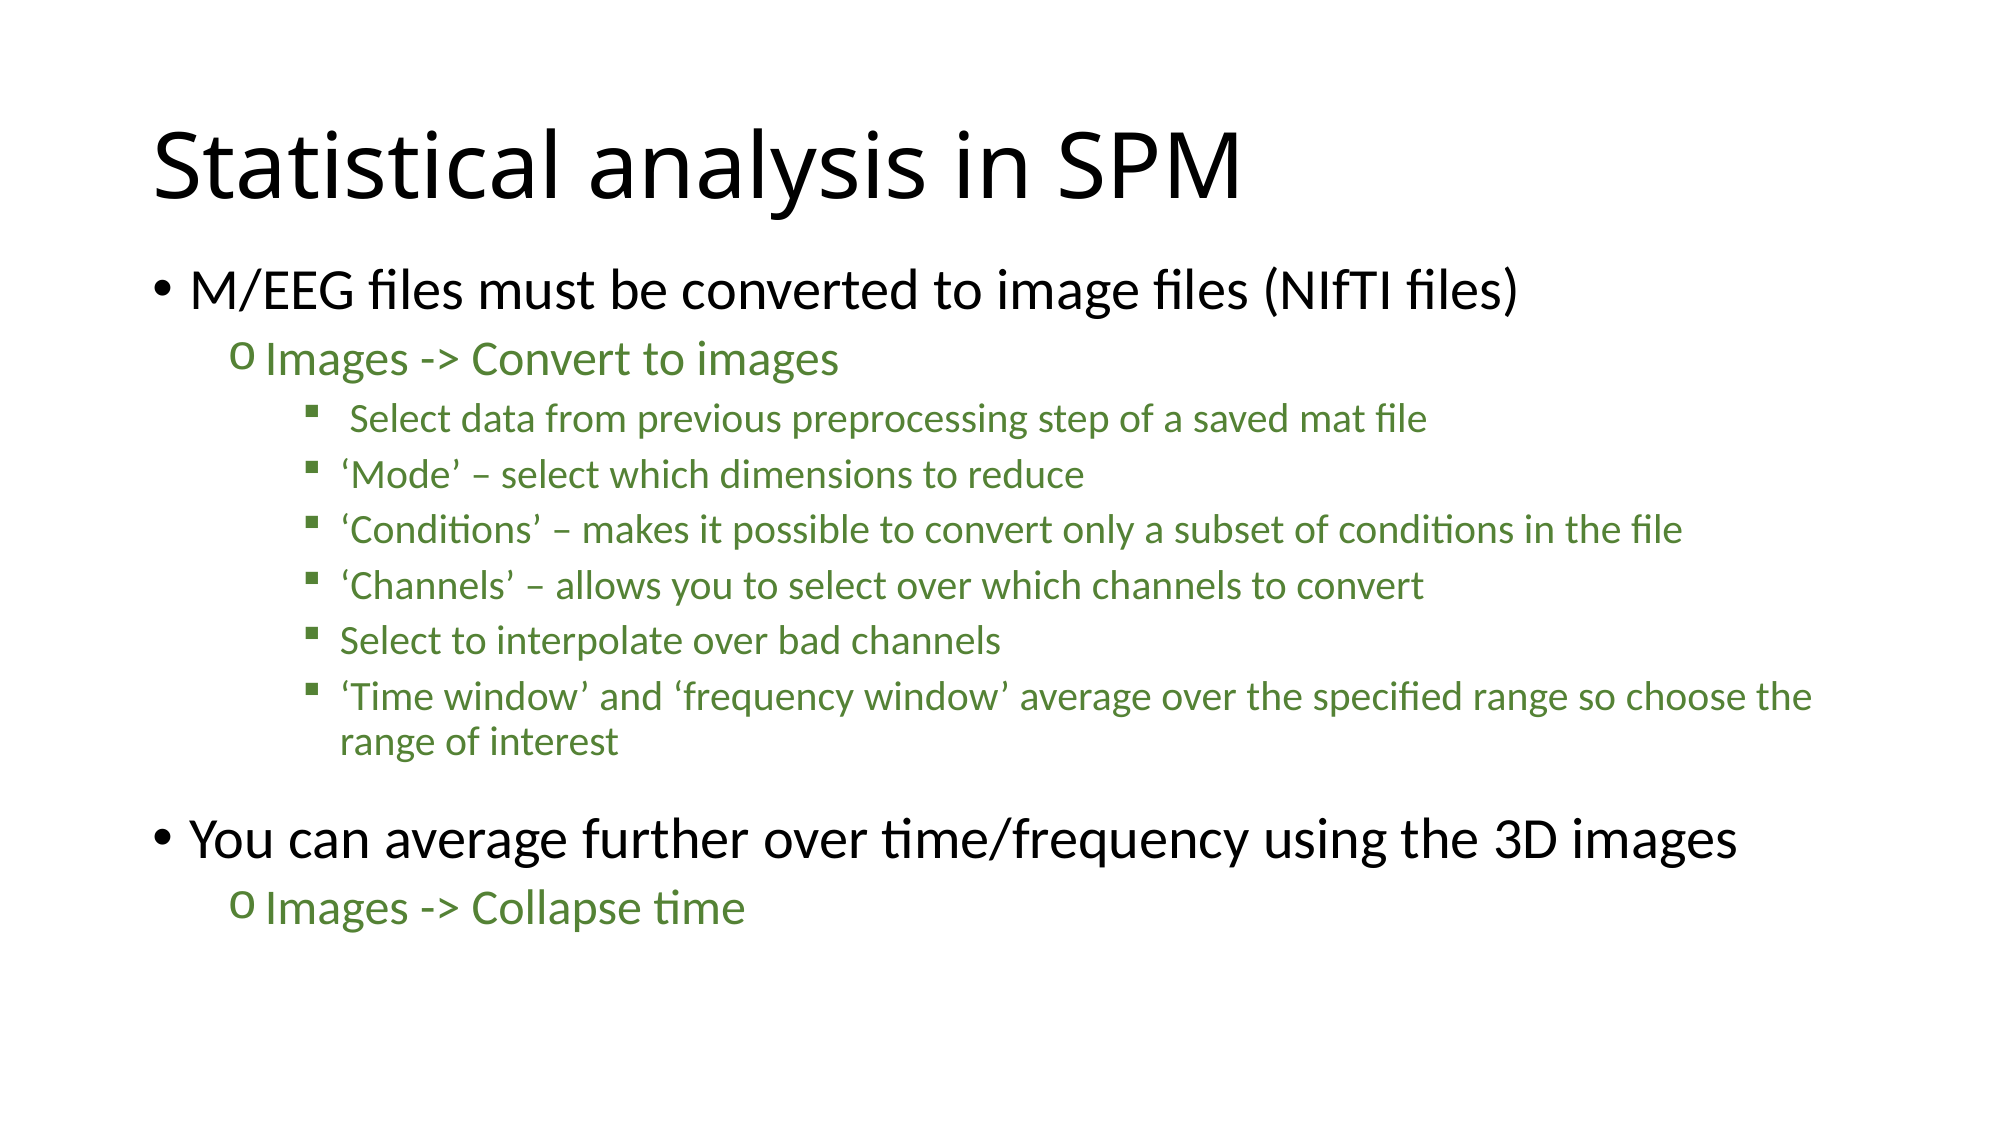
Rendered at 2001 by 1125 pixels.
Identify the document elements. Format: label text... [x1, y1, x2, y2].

list M/EEG files must be converted to image files (NIfTI files) Images -> Convert to images Select data from previous preprocessing step of a saved mat file ‘Mode’ – select which dimensions to reduce ‘Conditions’ – makes it possible to convert only a subset of conditions in the file ‘Channels’ – allows you to select over which channels to convert Select to interpolate over bad channels ‘Time window’ and ‘frequency window’ average over the specified range so choose the range of interest [137, 251, 1863, 800]
text_box You can average further over time/frequency using the 3D images Images -> Collapse time [137, 800, 1863, 1125]
title Statistical analysis in SPM [137, 59, 1863, 251]
